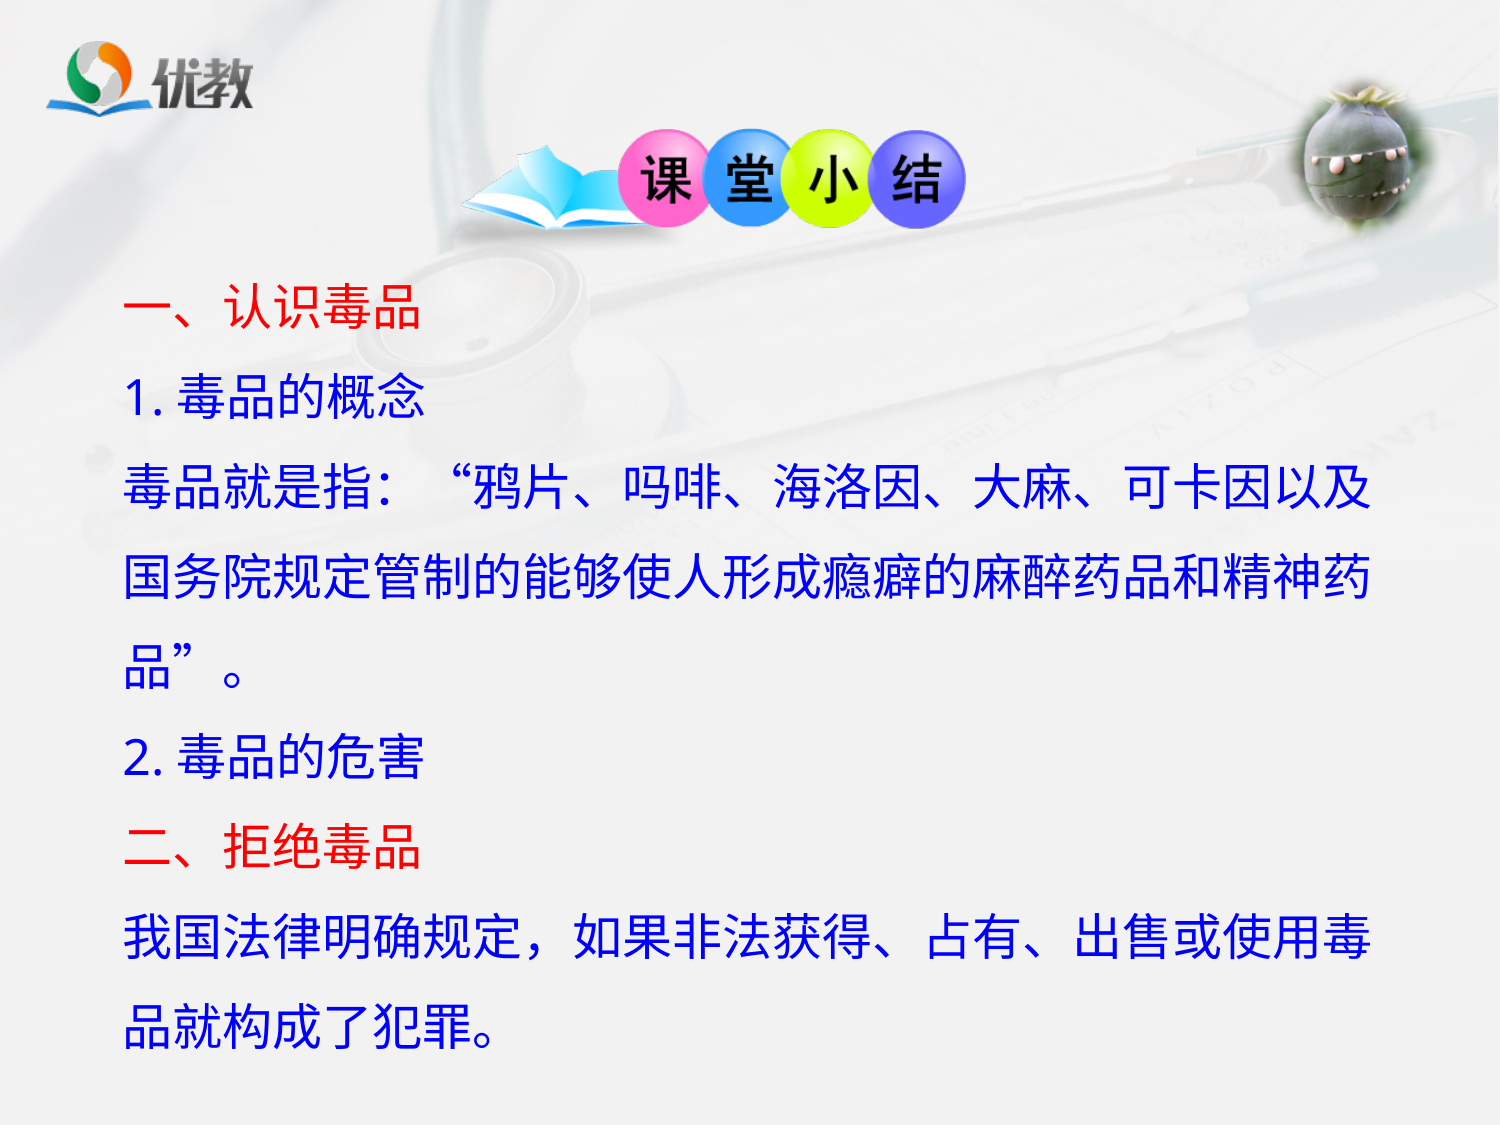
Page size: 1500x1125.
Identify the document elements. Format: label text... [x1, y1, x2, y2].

picture [0, 0, 1500, 1125]
text_box 一、认识毒品 1.毒品的概念 毒品就是指：“鸦片、吗啡、海洛因、大麻、可卡因以及国务院规定管制的能够使人形成瘾癖的麻醉药品和精神药品”。 2.毒品的危害 二、拒绝毒品 我国法律明确规定，如果非法获得、占有、出售或使用毒品就构成了犯罪。 [107, 237, 1396, 1063]
